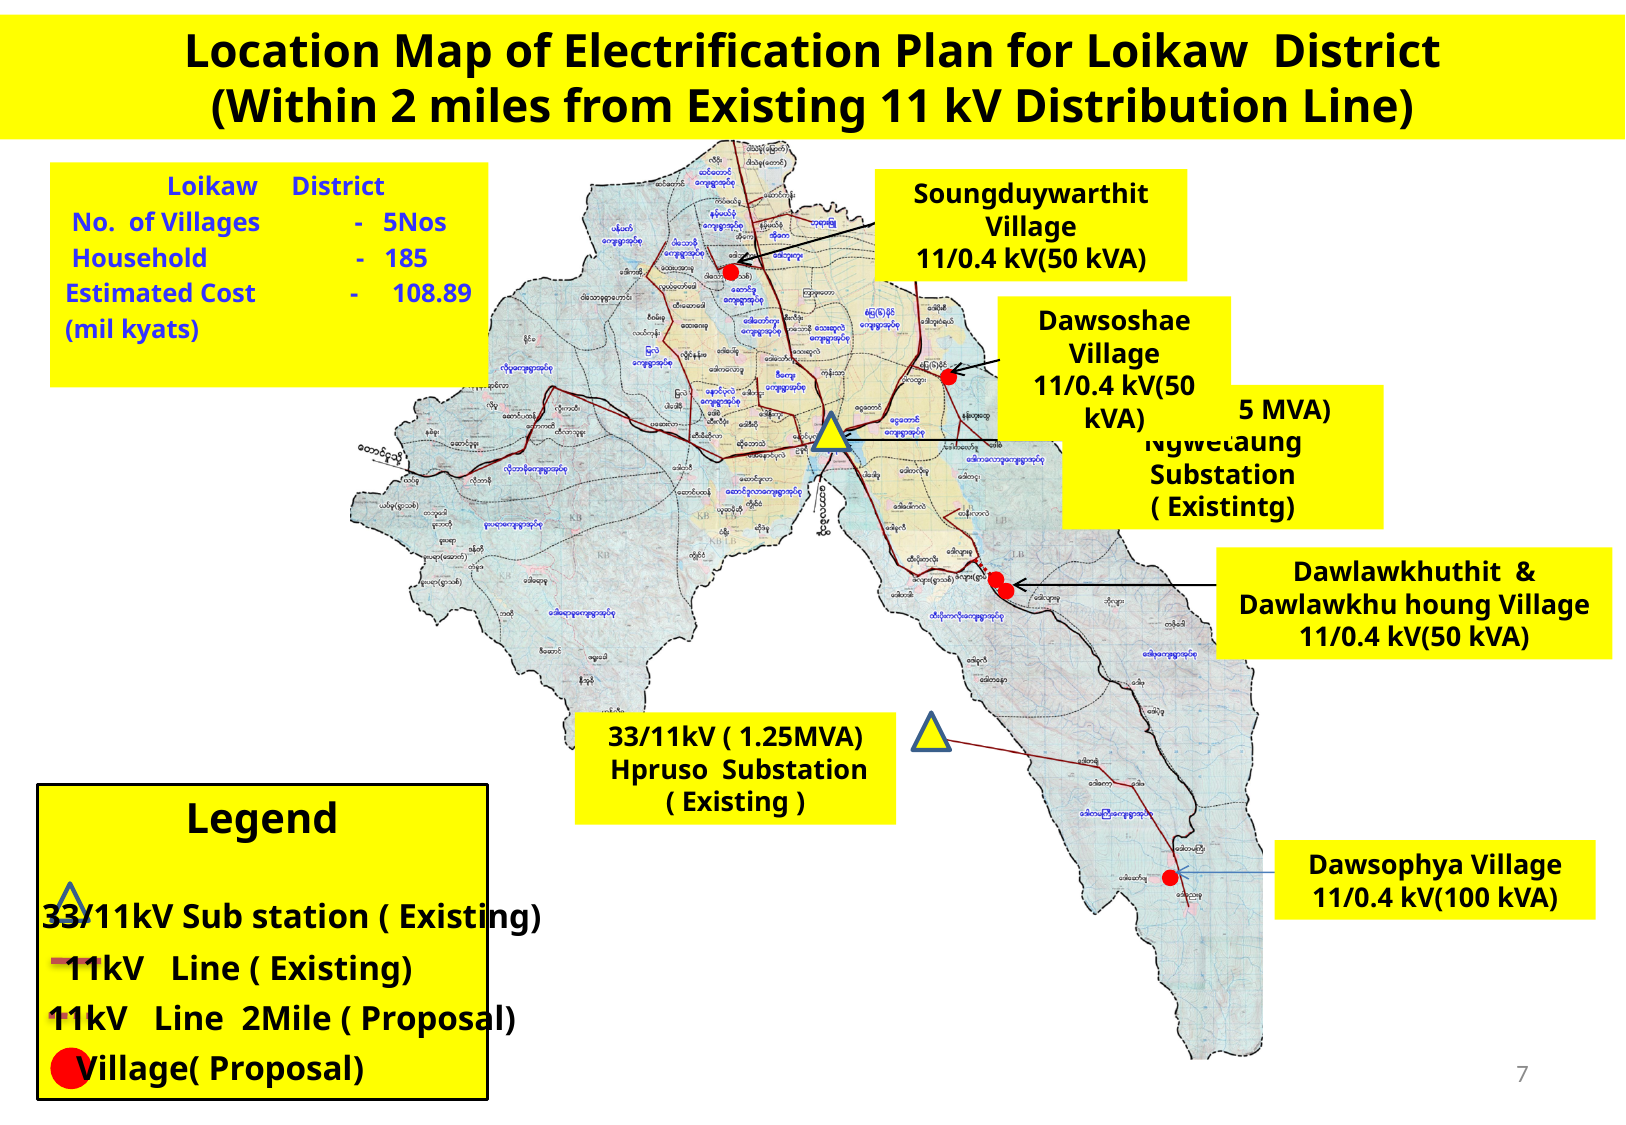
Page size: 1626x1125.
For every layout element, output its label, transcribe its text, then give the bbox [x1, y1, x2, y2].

text_box 33/11kV Sub station ( Existing) [27, 888, 344, 943]
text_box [949, 359, 1001, 373]
text_box Loikaw District No. of Villages - 5Nos Household - 185 Estimated Cost - 108.89 (mil kyats) [50, 162, 344, 388]
text_box Legend [37, 1045, 488, 1100]
text_box Legend [37, 784, 344, 888]
text_box 33/11kV ( 5 MVA) Ngwetaung Substation ( Existintg) [1266, 384, 1384, 530]
text_box Village( Proposal) [61, 1039, 388, 1095]
text_box 11kV Line 2Mile ( Proposal) [32, 989, 344, 1045]
text_box Dawsophya Village 11/0.4 kV(100 kVA) [1274, 840, 1596, 920]
text_box [50, 1050, 61, 1087]
slide_number 7 [1164, 1042, 1544, 1103]
text_box Legend [37, 943, 49, 989]
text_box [736, 201, 951, 263]
text_box Dawlawkhuthit & Dawlawkhu houng Village 11/0.4 kV(50 kVA) [1266, 547, 1613, 660]
picture [349, 137, 1263, 1061]
text_box 11kV Line ( Existing) [49, 939, 344, 989]
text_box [974, 559, 992, 576]
text_box Location Map of Electrification Plan for Loikaw District (Within 2 miles from Existing 11 kV Distribution Line) [0, 14, 1625, 140]
text_box [65, 881, 75, 888]
